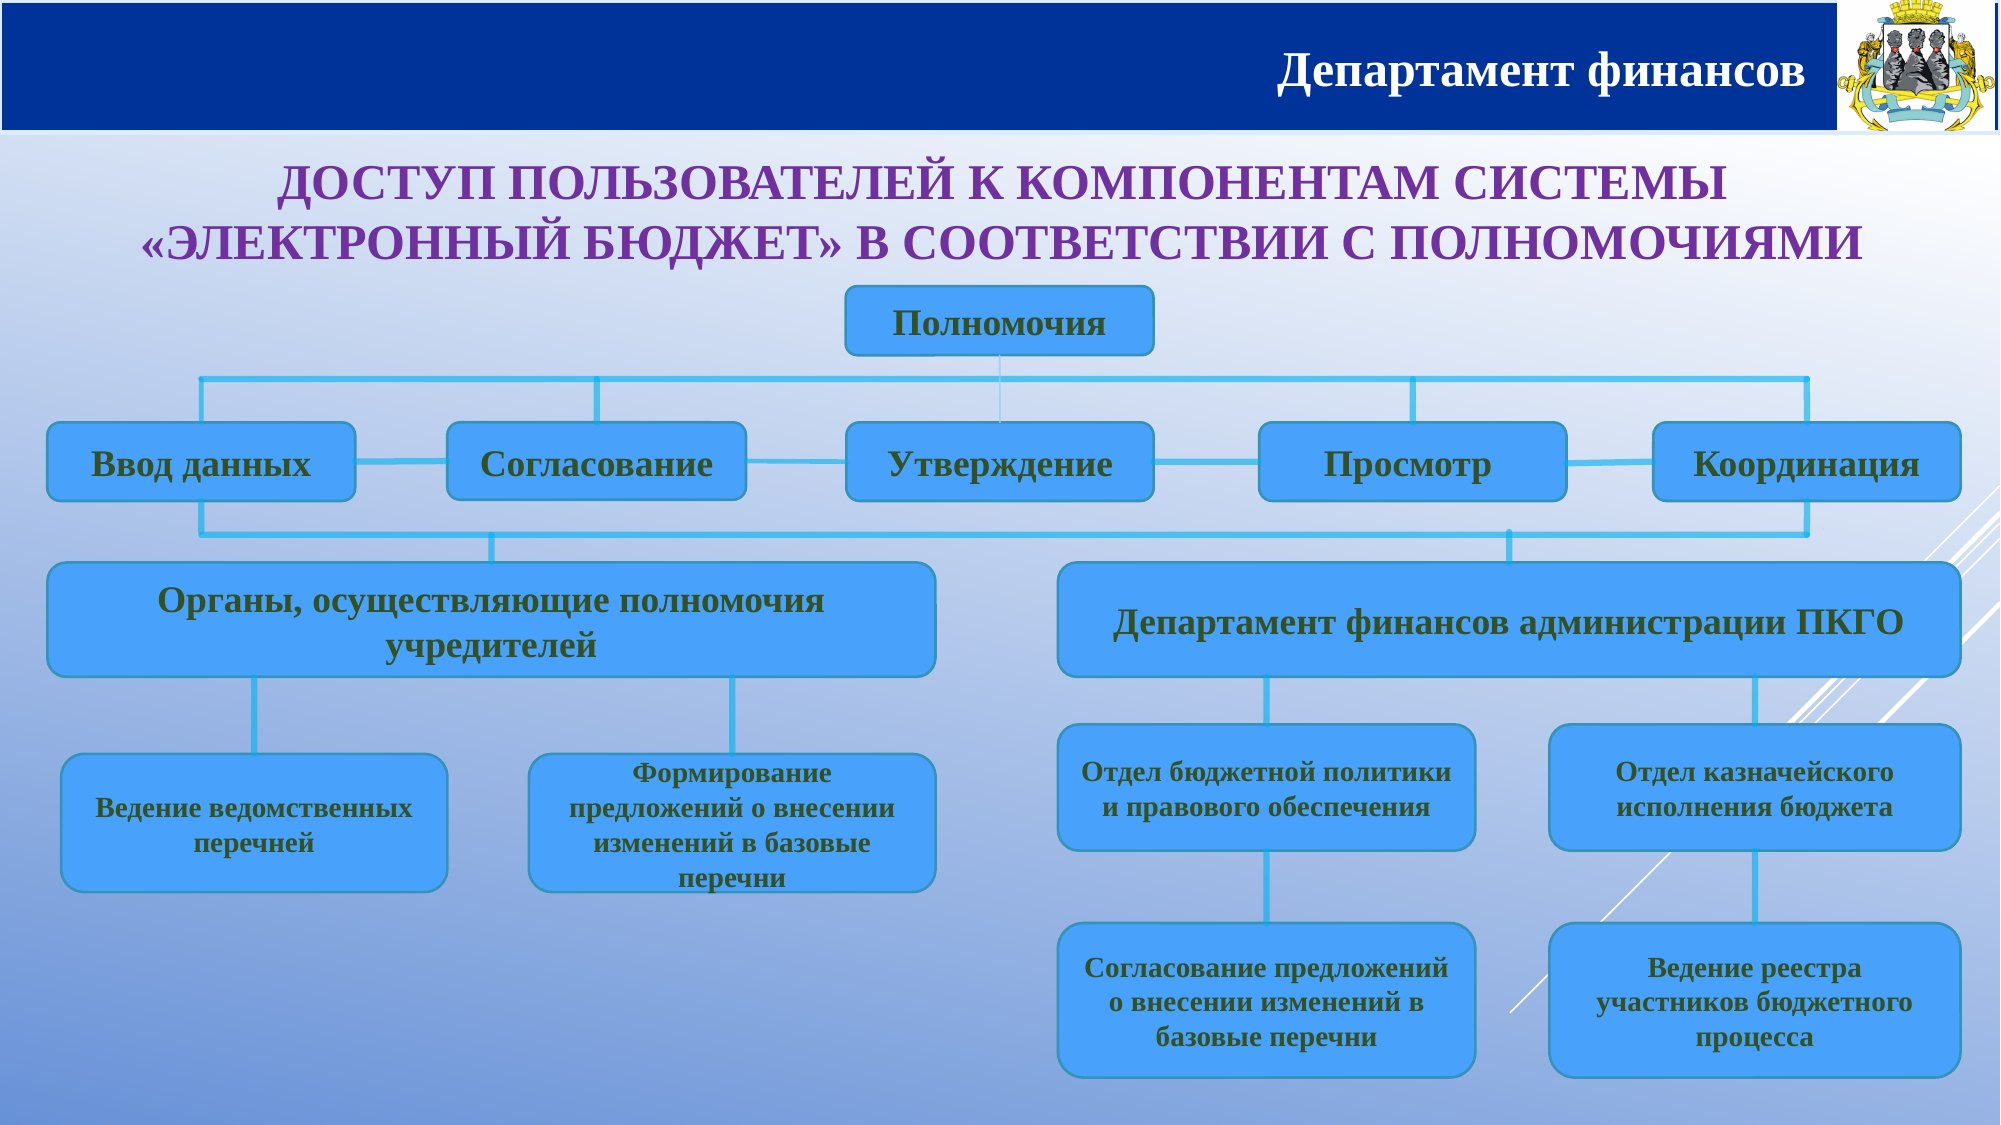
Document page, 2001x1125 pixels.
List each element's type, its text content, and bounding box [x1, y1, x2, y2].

text_box Полномочия [844, 284, 1155, 357]
text_box Ведение ведомственных перечней [59, 752, 449, 894]
text_box Согласование предложений о внесении изменений в базовые перечни [1056, 921, 1477, 1079]
title Доступ пользователей к компонентам системы «Электронный бюджет» в соответствии с Полномочиями [75, 134, 1931, 287]
picture [1837, 0, 1995, 131]
text_box Согласование [445, 420, 748, 502]
text_box Ведение реестра участников бюджетного процесса [1548, 921, 1962, 1079]
text_box Ввод данных [45, 421, 357, 503]
text_box Департамент финансов [0, 0, 2000, 134]
text_box Утверждение [845, 421, 1155, 503]
text_box Отдел казначейского исполнения бюджета [1548, 723, 1962, 852]
text_box Координация [1651, 421, 1962, 503]
text_box Органы, осуществляющие полномочия учредителей [46, 561, 937, 679]
text_box Просмотр [1257, 421, 1568, 503]
text_box Департамент финансов администрации ПКГО [1056, 561, 1962, 679]
text_box Отдел бюджетной политики и правового обеспечения [1056, 723, 1477, 852]
text_box Формирование предложений о внесении изменений в базовые перечни [527, 752, 937, 894]
